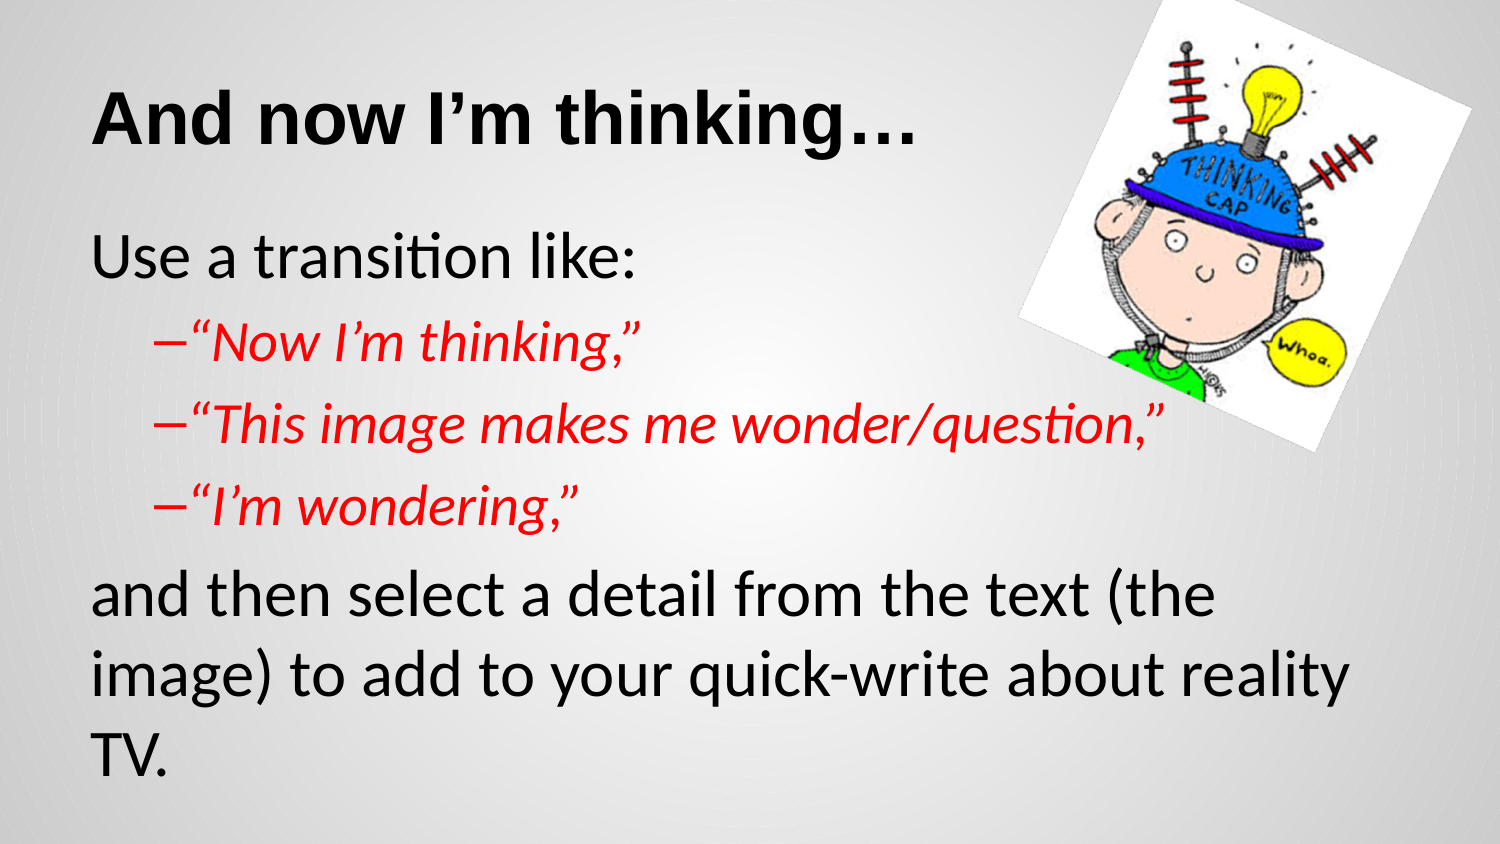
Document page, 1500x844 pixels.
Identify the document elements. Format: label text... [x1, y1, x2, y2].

picture [922, 0, 1500, 535]
title And now I’m thinking… [75, 33, 1017, 175]
list Use a transition like: “Now I’m thinking,” “This image makes me wonder/question,” “I’m wondering,” and then select a detail from the text (the image) to add to your quick-write about reality TV. [75, 196, 1425, 808]
